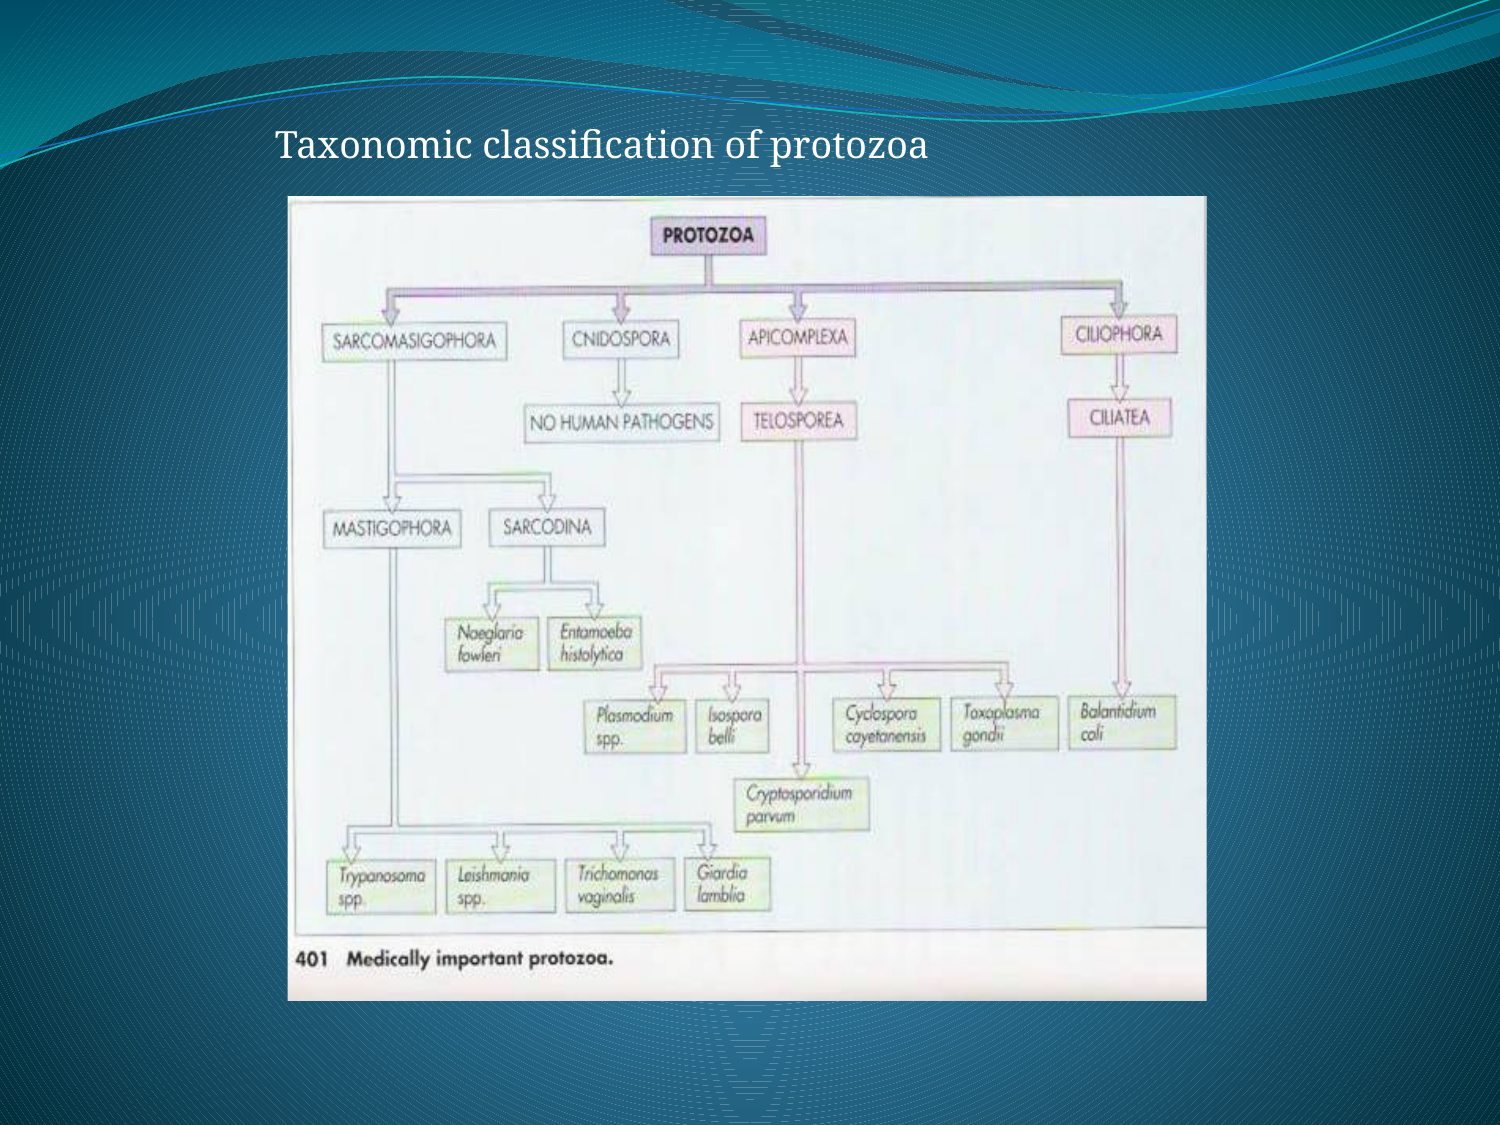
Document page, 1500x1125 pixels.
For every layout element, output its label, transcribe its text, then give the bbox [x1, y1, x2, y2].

text_box Taxonomic classification of protozoa [260, 113, 945, 174]
picture [287, 196, 1207, 1002]
